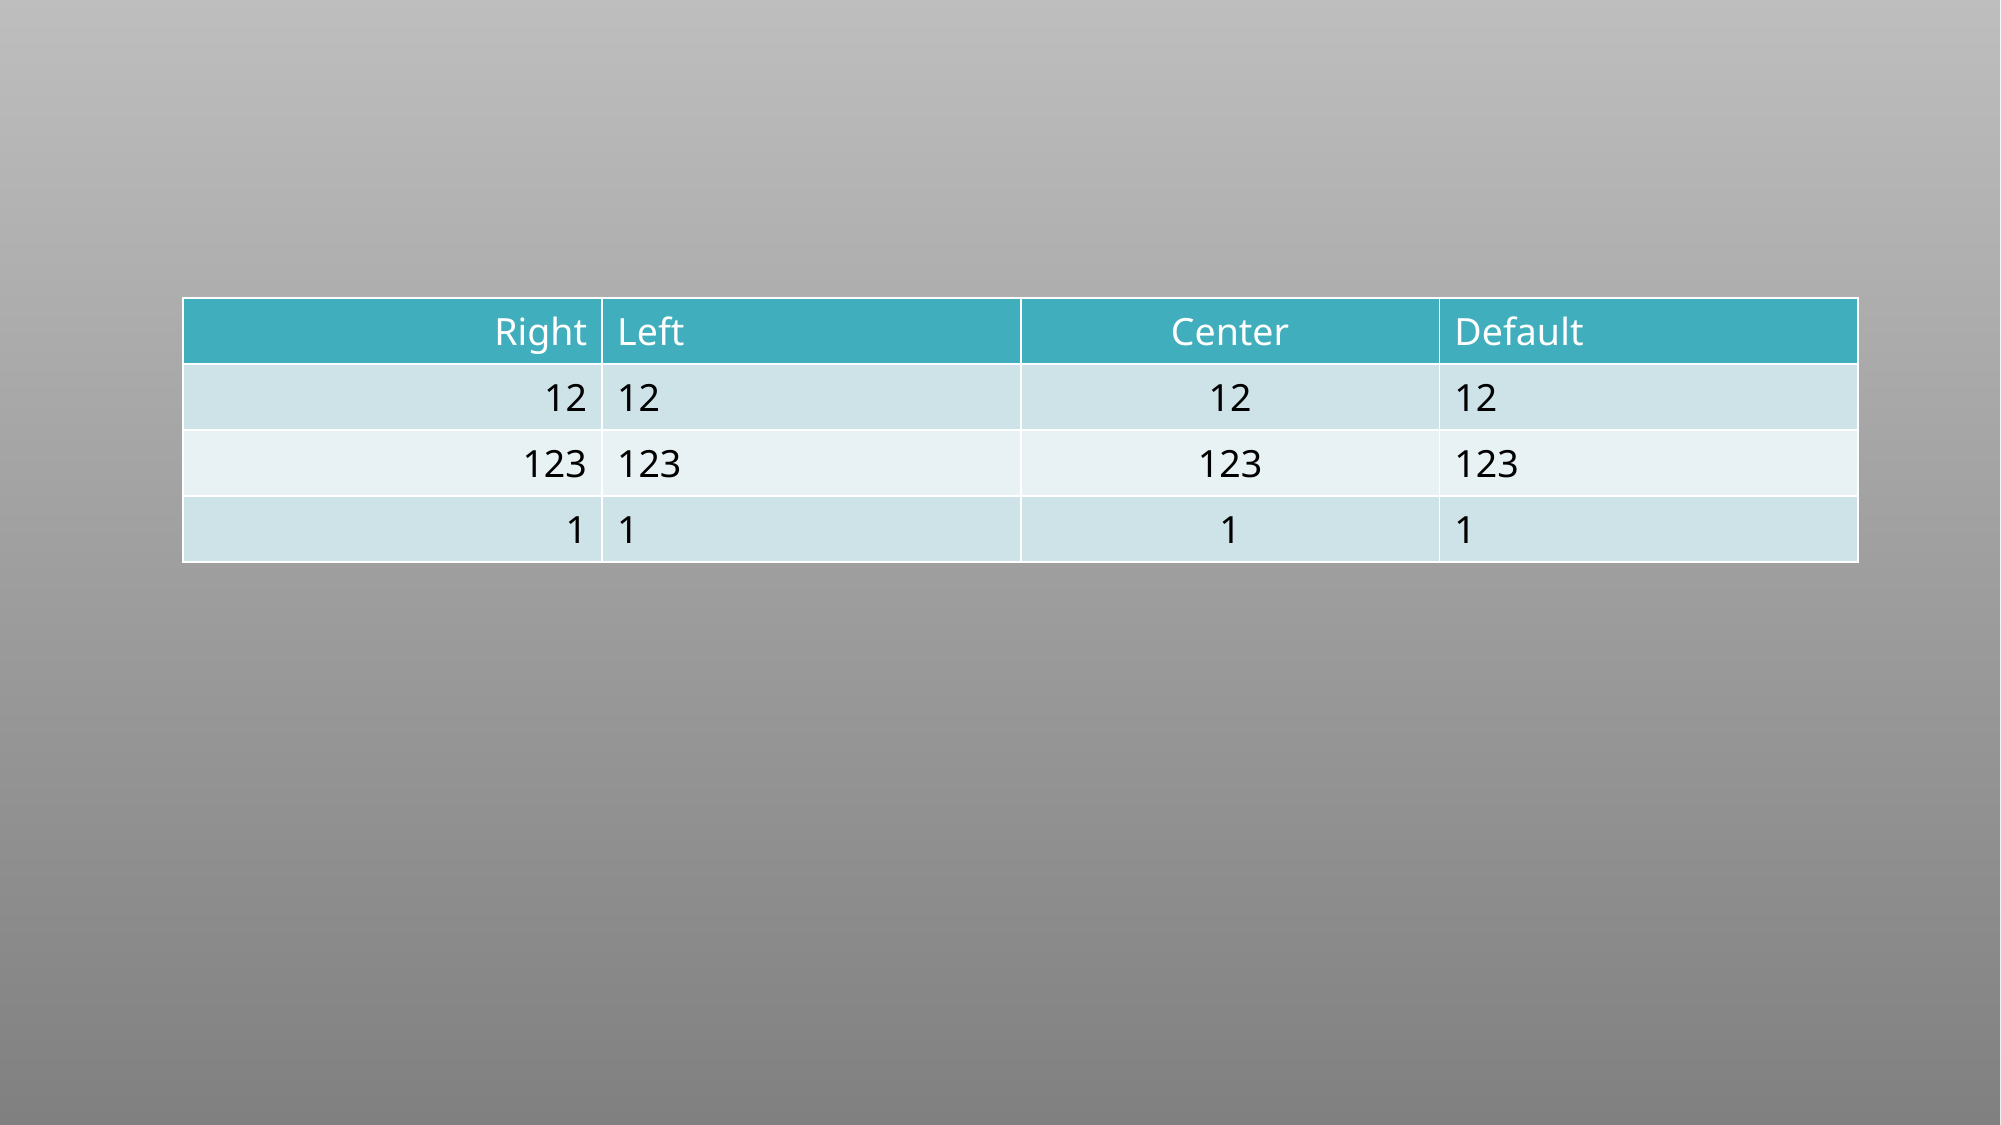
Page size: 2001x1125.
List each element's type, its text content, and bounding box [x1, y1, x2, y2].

table_header Right [184, 299, 601, 363]
table_cell 1 [1022, 497, 1439, 561]
table_cell 12 [1022, 365, 1439, 429]
table_header Default [1440, 299, 1857, 363]
table_cell 1 [184, 497, 601, 561]
table_cell 123 [603, 431, 1020, 495]
table_header Center [1022, 299, 1439, 363]
picture [0, 0, 2001, 1125]
table_cell 12 [1440, 365, 1857, 429]
table_cell 123 [1440, 431, 1857, 495]
table_cell 123 [1022, 431, 1439, 495]
table_cell 1 [1440, 497, 1857, 561]
table_header Left [603, 299, 1020, 363]
table_cell 12 [603, 365, 1020, 429]
table_cell 12 [184, 365, 601, 429]
table_cell 123 [184, 431, 601, 495]
table_cell 1 [603, 497, 1020, 561]
